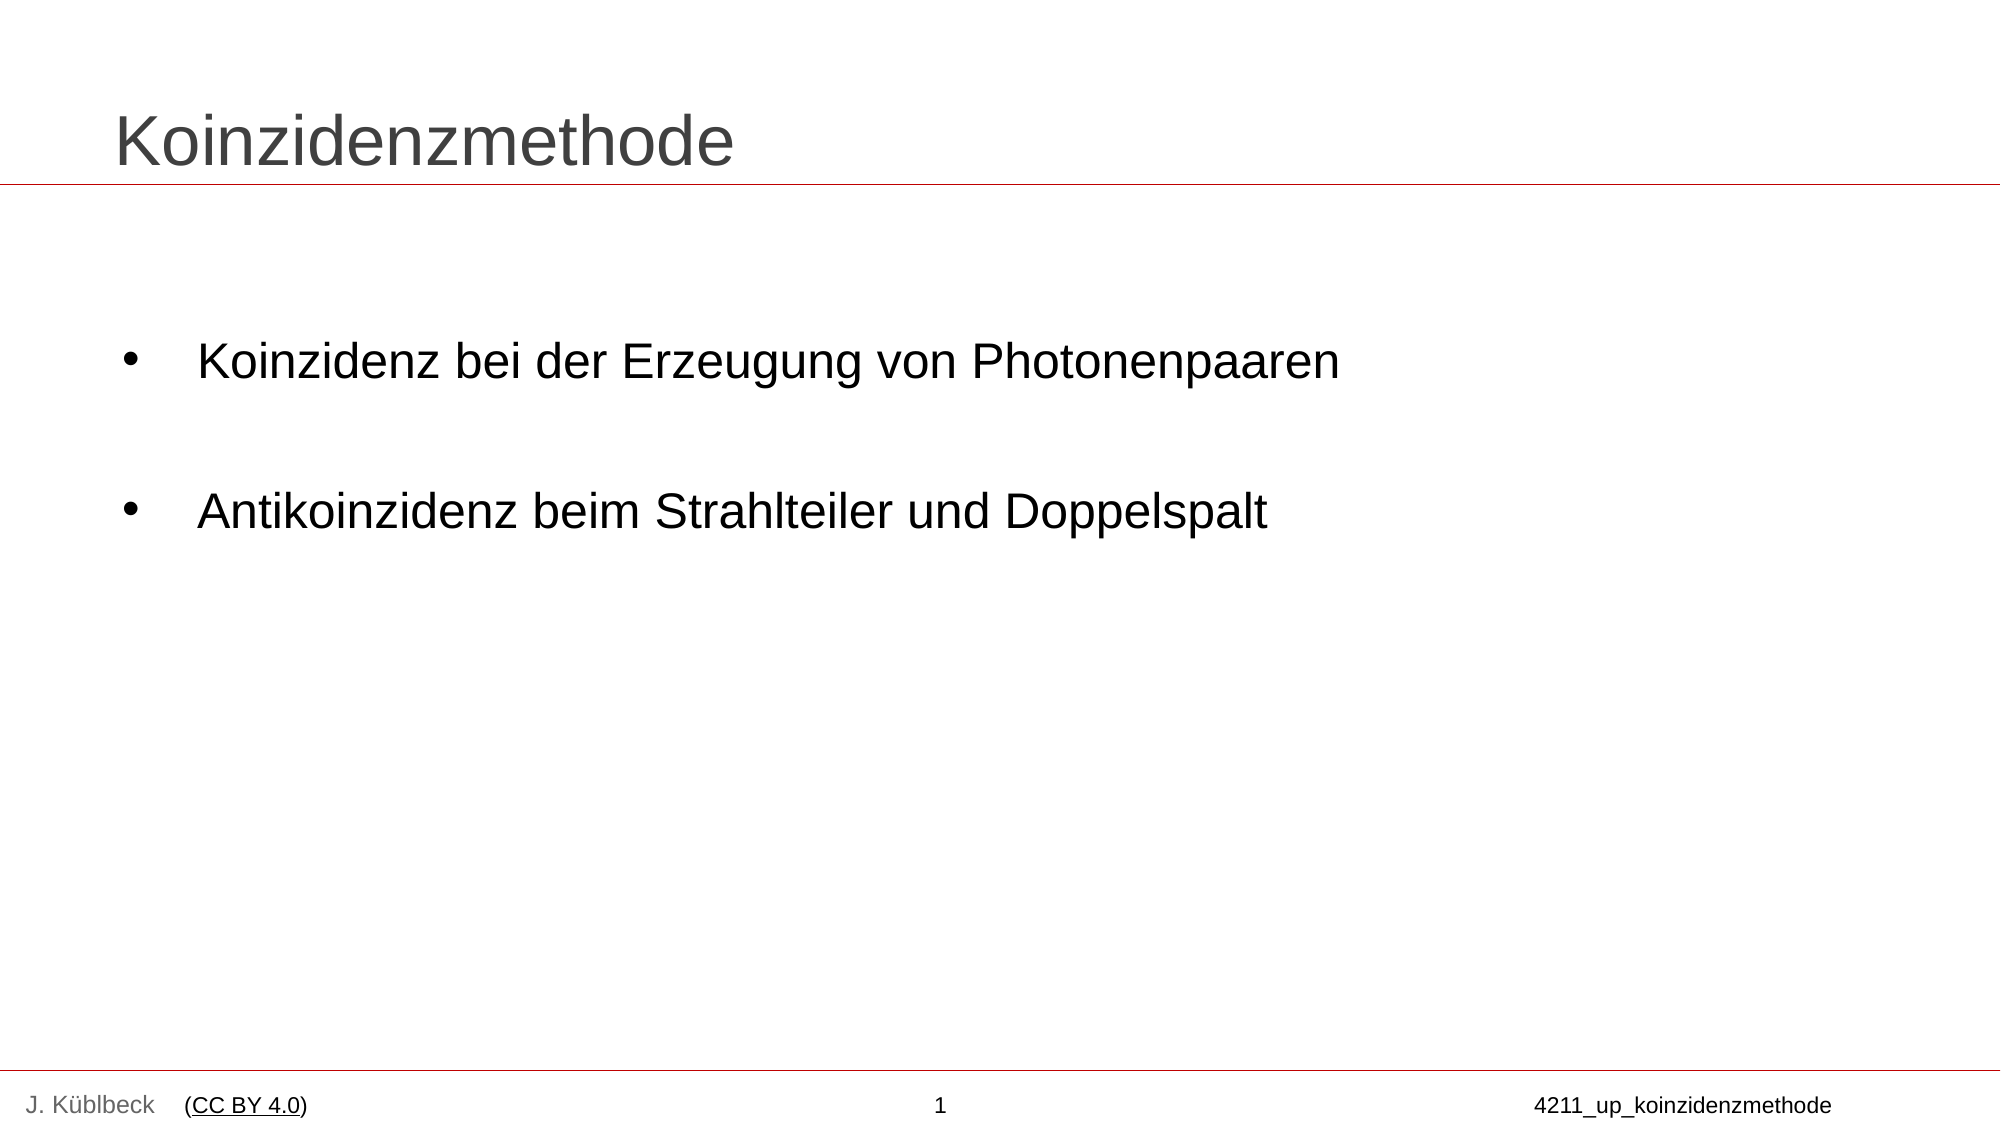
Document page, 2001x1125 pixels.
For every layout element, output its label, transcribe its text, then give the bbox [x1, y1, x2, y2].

text_box Koinzidenz bei der Erzeugung von Photonenpaaren Antikoinzidenz beim Strahlteiler und Doppelspalt [107, 290, 1357, 726]
title Koinzidenzmethode [99, 90, 1900, 185]
